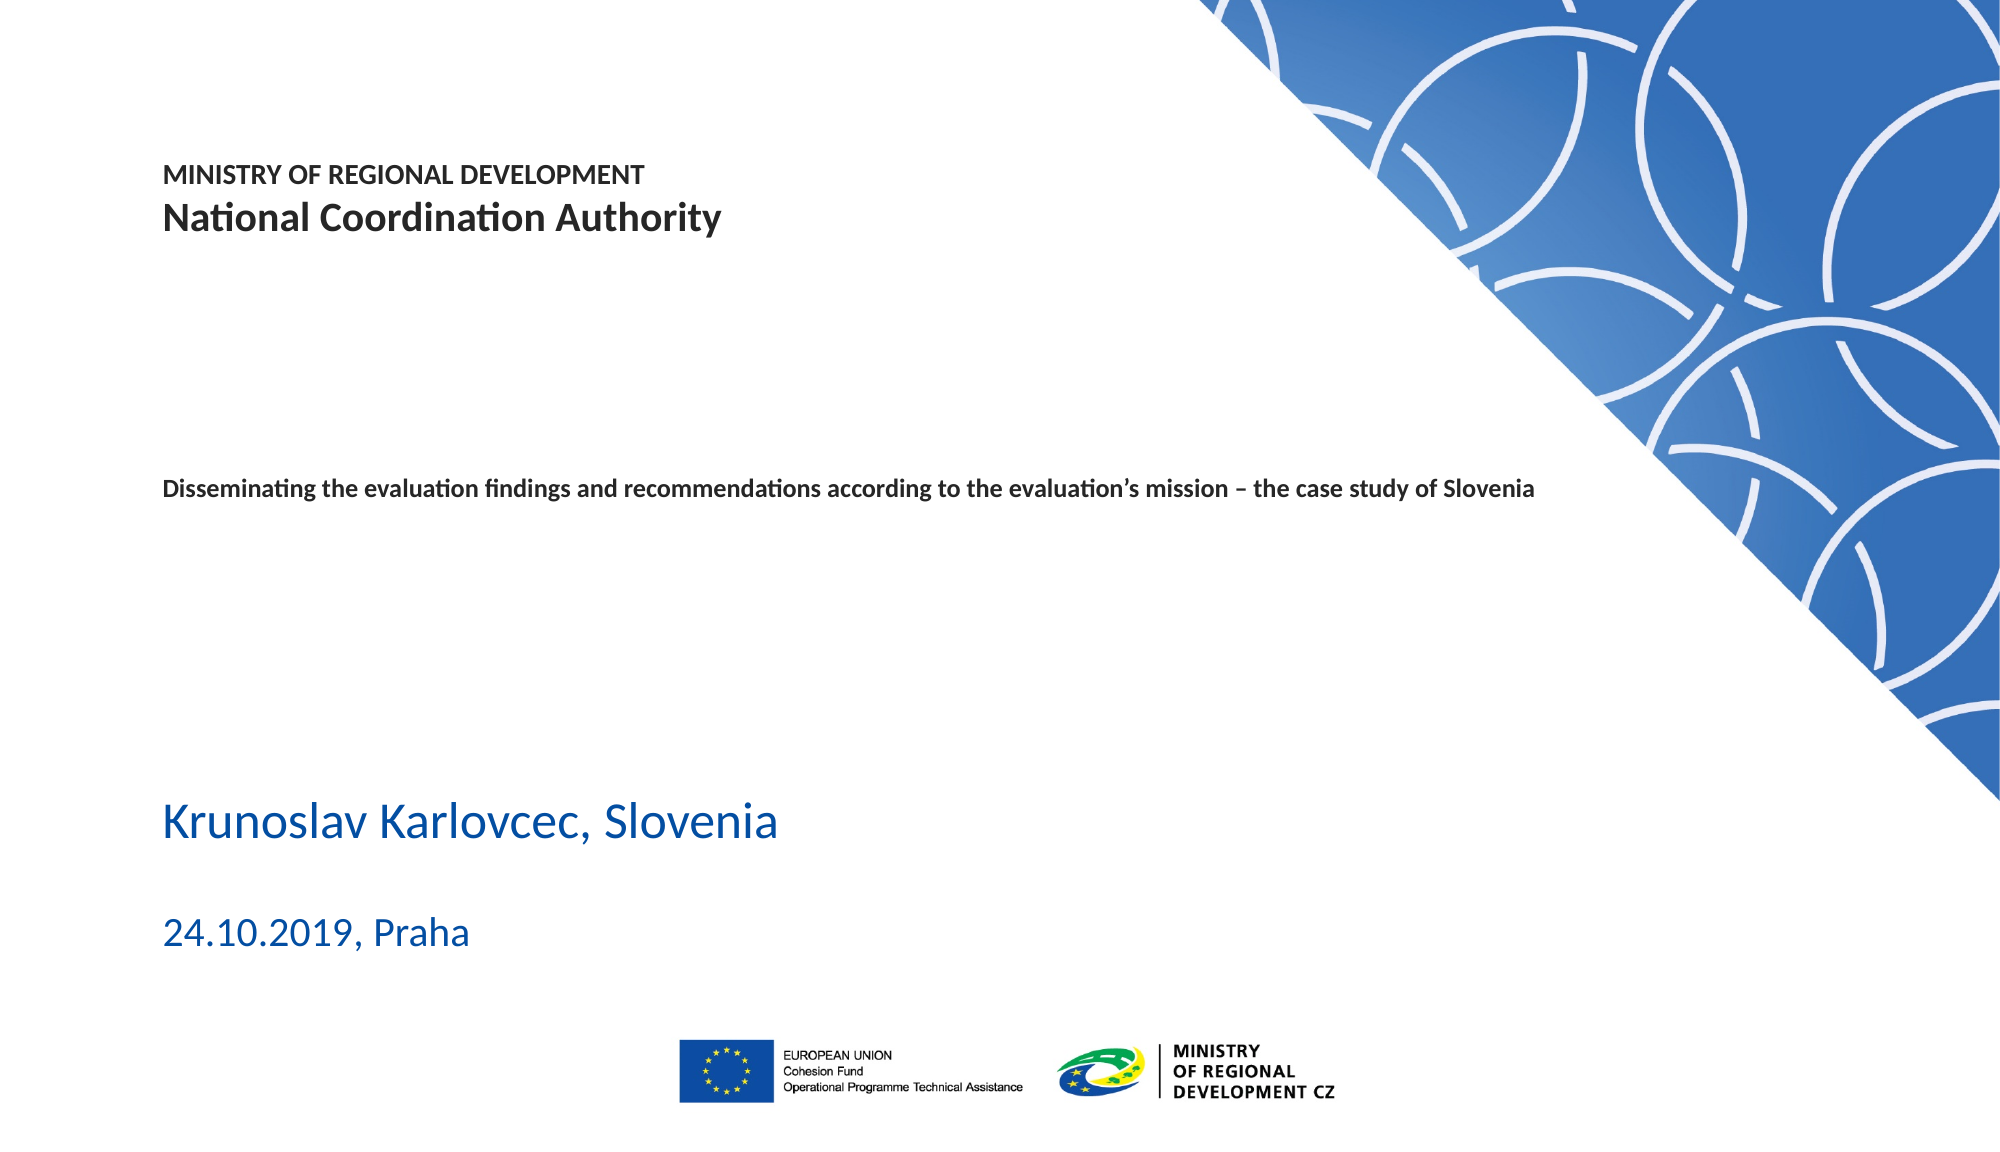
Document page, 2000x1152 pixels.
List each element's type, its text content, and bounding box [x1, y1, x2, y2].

list 24.10.2019, Praha [147, 894, 904, 954]
title Disseminating the evaluation findings and recommendations according to the evaluation’s mission – the case study of Slovenia [147, 354, 1948, 547]
subtitle Krunoslav Karlovcec, Slovenia [147, 776, 1548, 860]
picture [0, 0, 2000, 1152]
